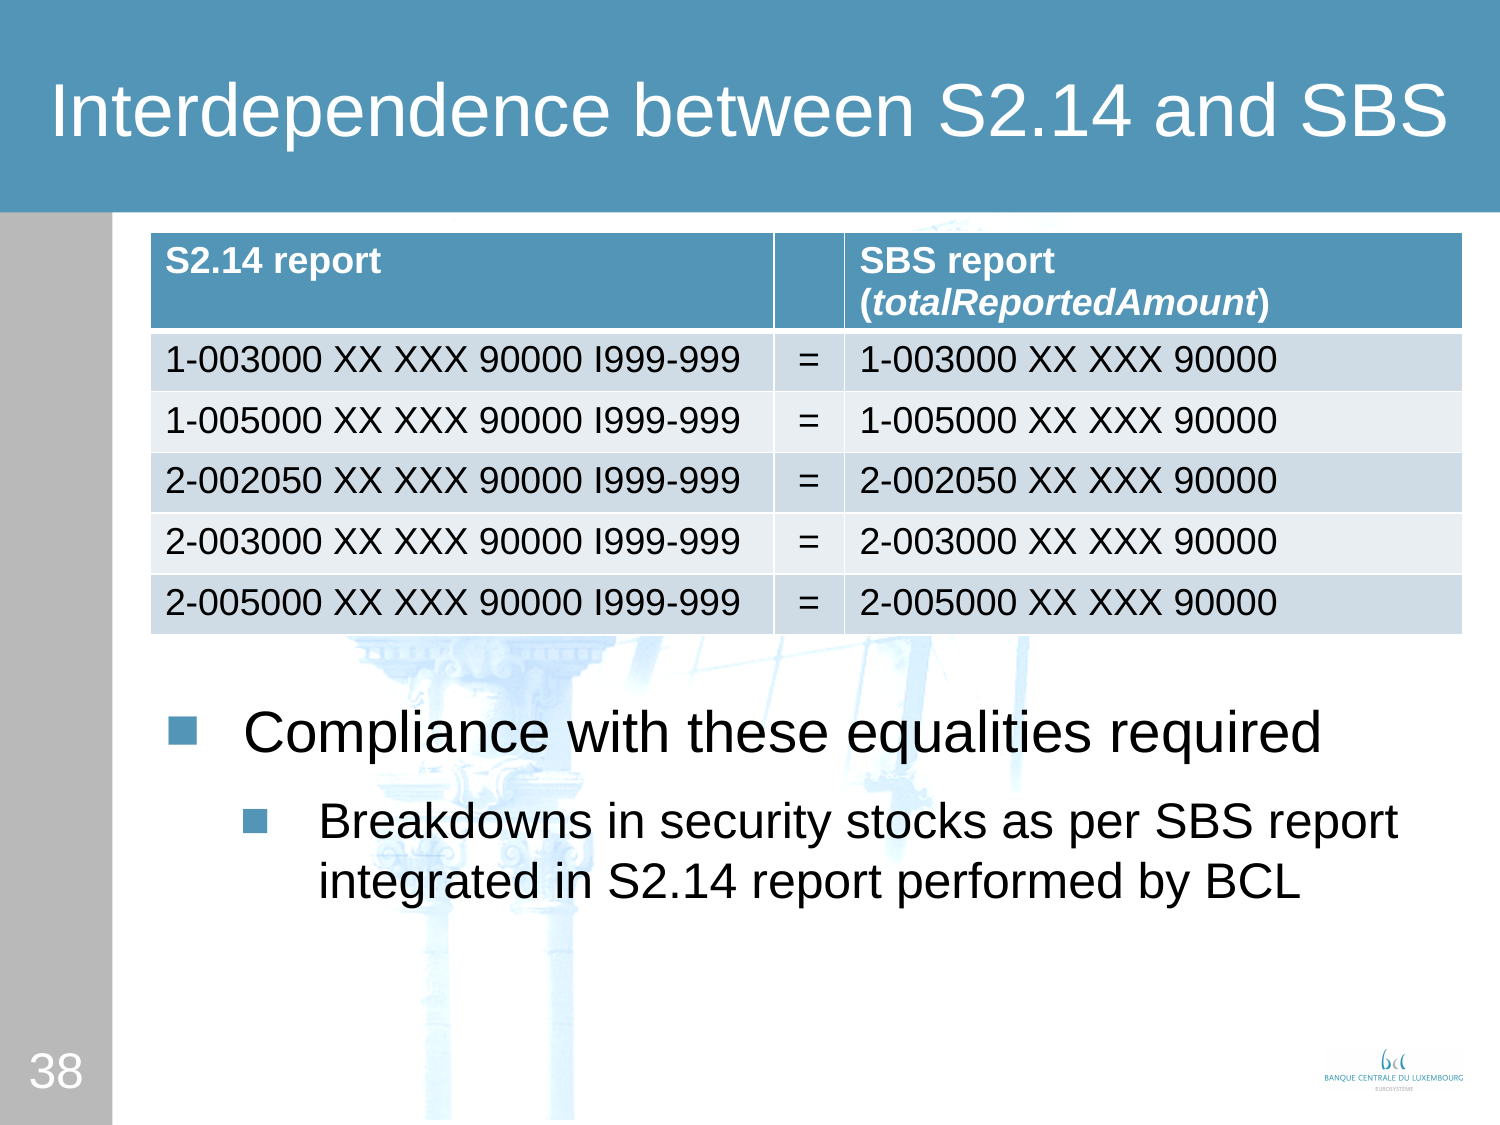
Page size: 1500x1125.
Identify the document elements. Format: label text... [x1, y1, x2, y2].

table_header [775, 233, 844, 328]
table_cell = [775, 514, 844, 573]
table_cell 1-005000 XX XXX 90000 [845, 392, 1462, 452]
slide_number 38 [0, 1012, 113, 1125]
table_cell 1-005000 XX XXX 90000 I999-999 [151, 392, 773, 452]
table_cell = [775, 575, 844, 634]
table_cell 2-002050 XX XXX 90000 I999-999 [151, 453, 773, 512]
table_cell 1-003000 XX XXX 90000 I999-999 [151, 334, 773, 391]
table_cell 2-003000 XX XXX 90000 [845, 514, 1462, 573]
table_cell = [775, 334, 844, 391]
table_header SBS report (totalReportedAmount) [845, 233, 1462, 328]
table_cell 2-002050 XX XXX 90000 [845, 453, 1462, 512]
picture [287, 213, 1500, 1120]
table_cell = [775, 453, 844, 512]
table_cell 2-005000 XX XXX 90000 [845, 575, 1462, 634]
table_cell 1-003000 XX XXX 90000 [845, 334, 1462, 391]
table_header S2.14 report [151, 233, 773, 328]
table_cell 2-005000 XX XXX 90000 I999-999 [151, 575, 773, 634]
title Interdependence between S2.14 and SBS [0, 0, 1500, 213]
text_box Compliance with these equalities required Breakdowns in security stocks as per SBS report integrated in S2.14 report performed by BCL [150, 686, 1463, 941]
table_cell 2-003000 XX XXX 90000 I999-999 [151, 514, 773, 573]
table_cell = [775, 392, 844, 452]
